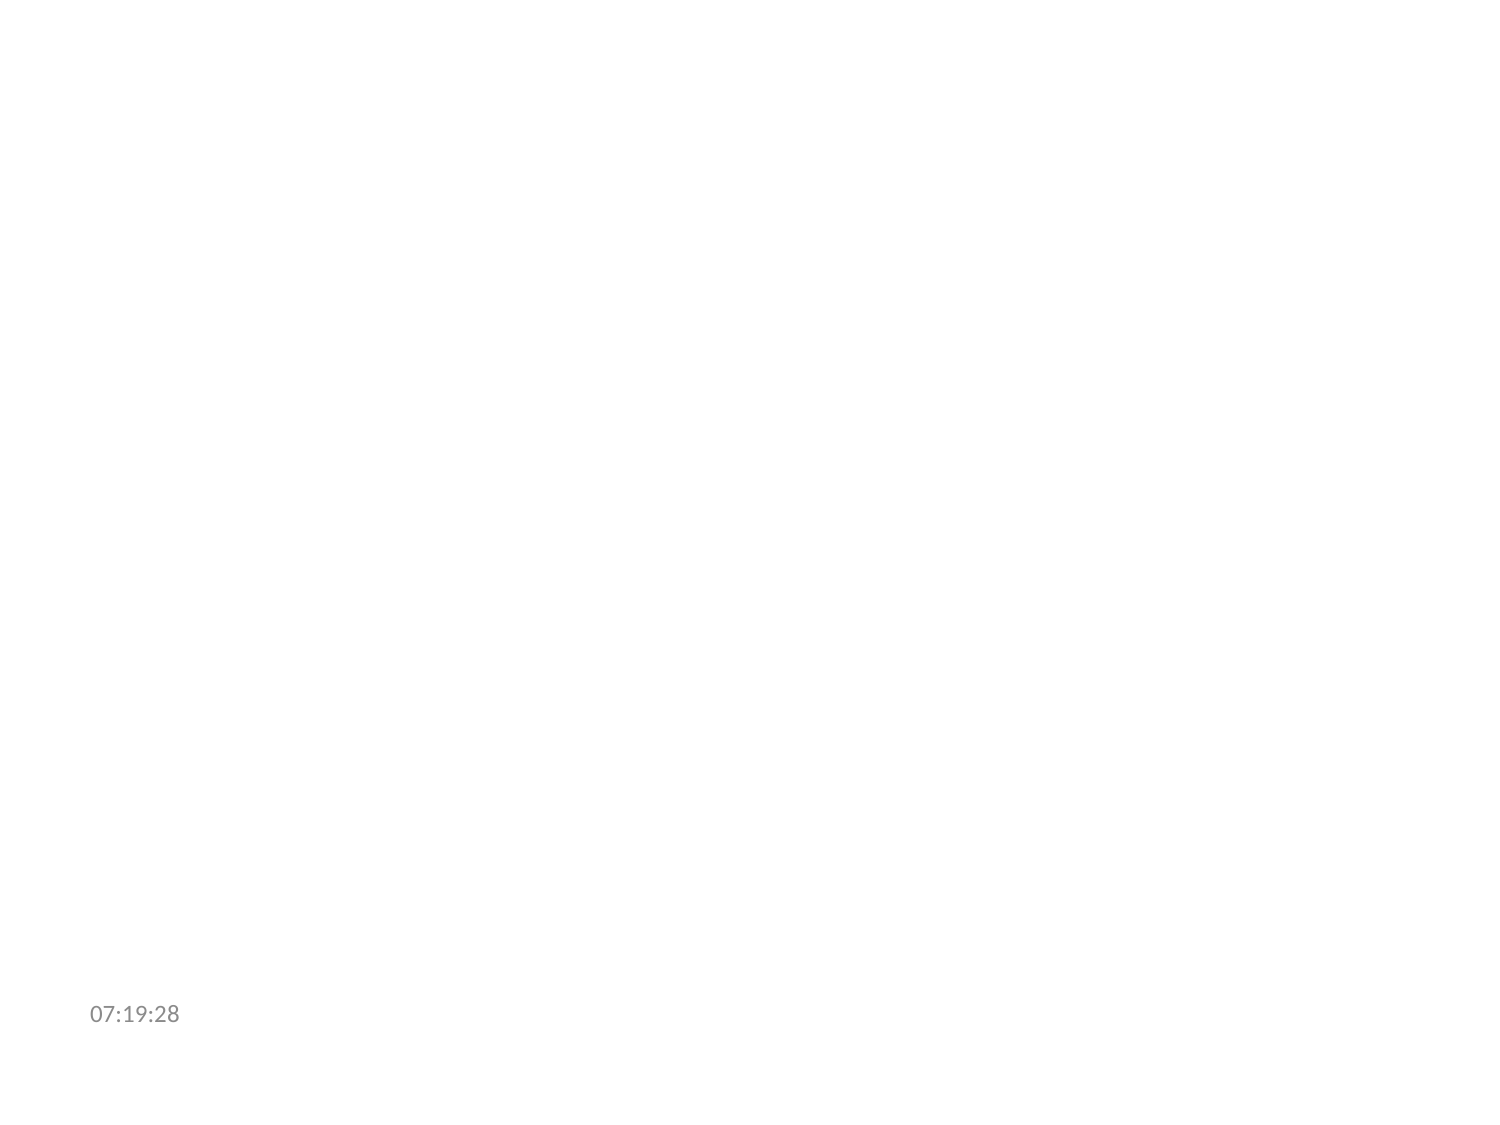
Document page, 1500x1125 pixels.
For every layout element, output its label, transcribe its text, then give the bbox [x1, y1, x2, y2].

text_box 15:35:09 [75, 982, 425, 1043]
